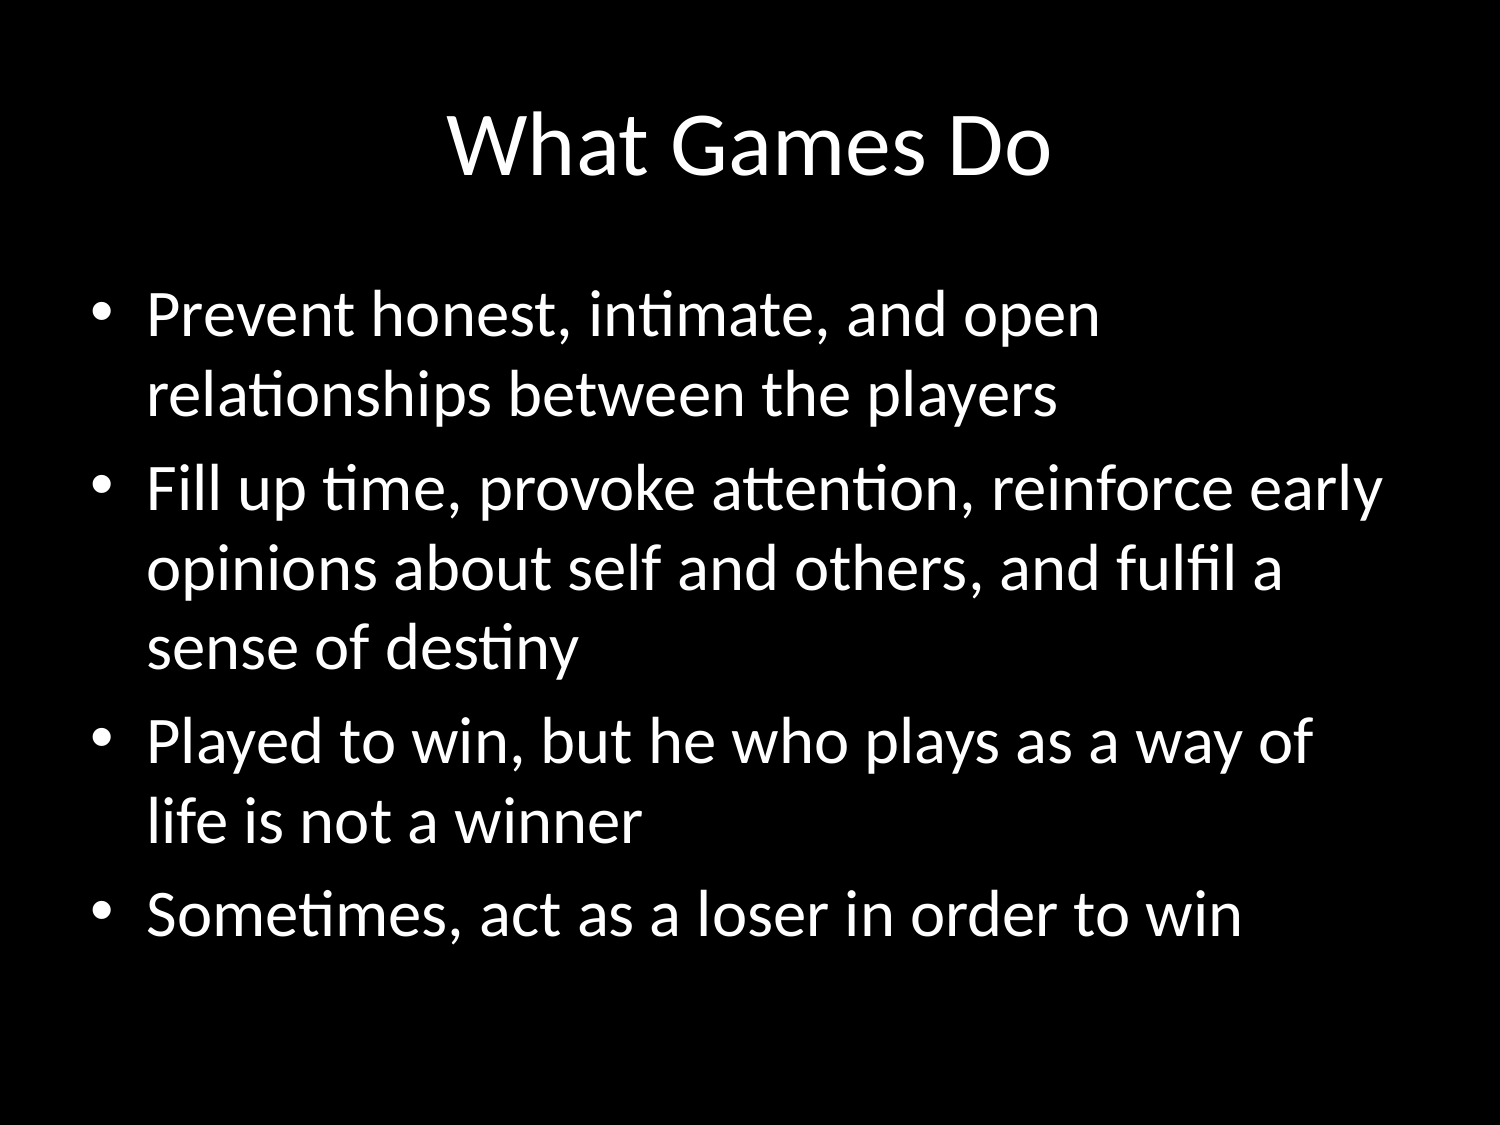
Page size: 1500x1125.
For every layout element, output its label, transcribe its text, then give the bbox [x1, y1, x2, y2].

title What Games Do [75, 45, 1425, 233]
list Prevent honest, intimate, and open relationships between the players Fill up time, provoke attention, reinforce early opinions about self and others, and fulfil a sense of destiny Played to win, but he who plays as a way of life is not a winner Sometimes, act as a loser in order to win [75, 262, 1425, 1005]
